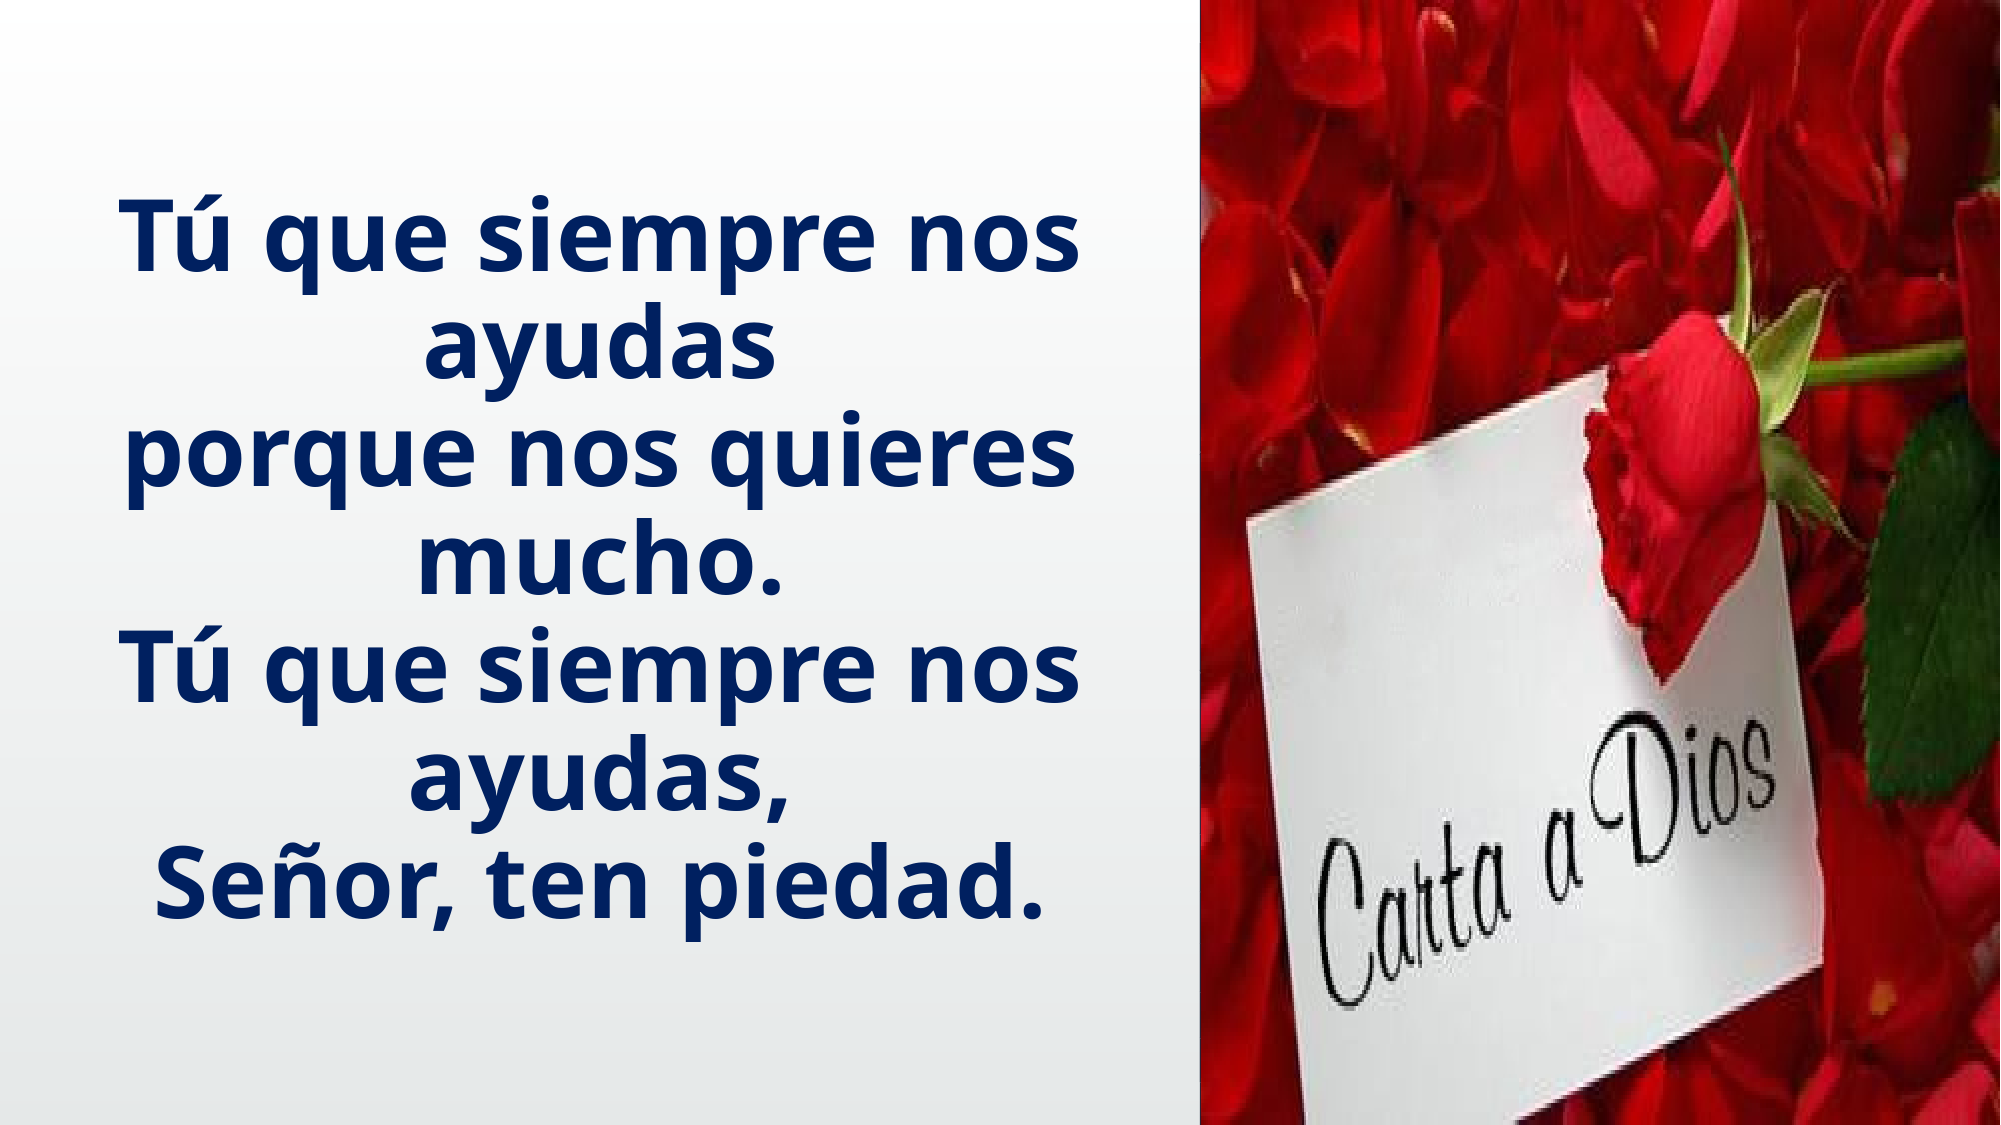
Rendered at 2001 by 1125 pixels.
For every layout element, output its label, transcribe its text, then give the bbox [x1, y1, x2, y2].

picture [1200, 0, 2000, 1125]
title Tú que siempre nos ayudas porque nos quieres mucho. Tú que siempre nos ayudas, Señor, ten piedad. [0, 0, 1200, 1125]
